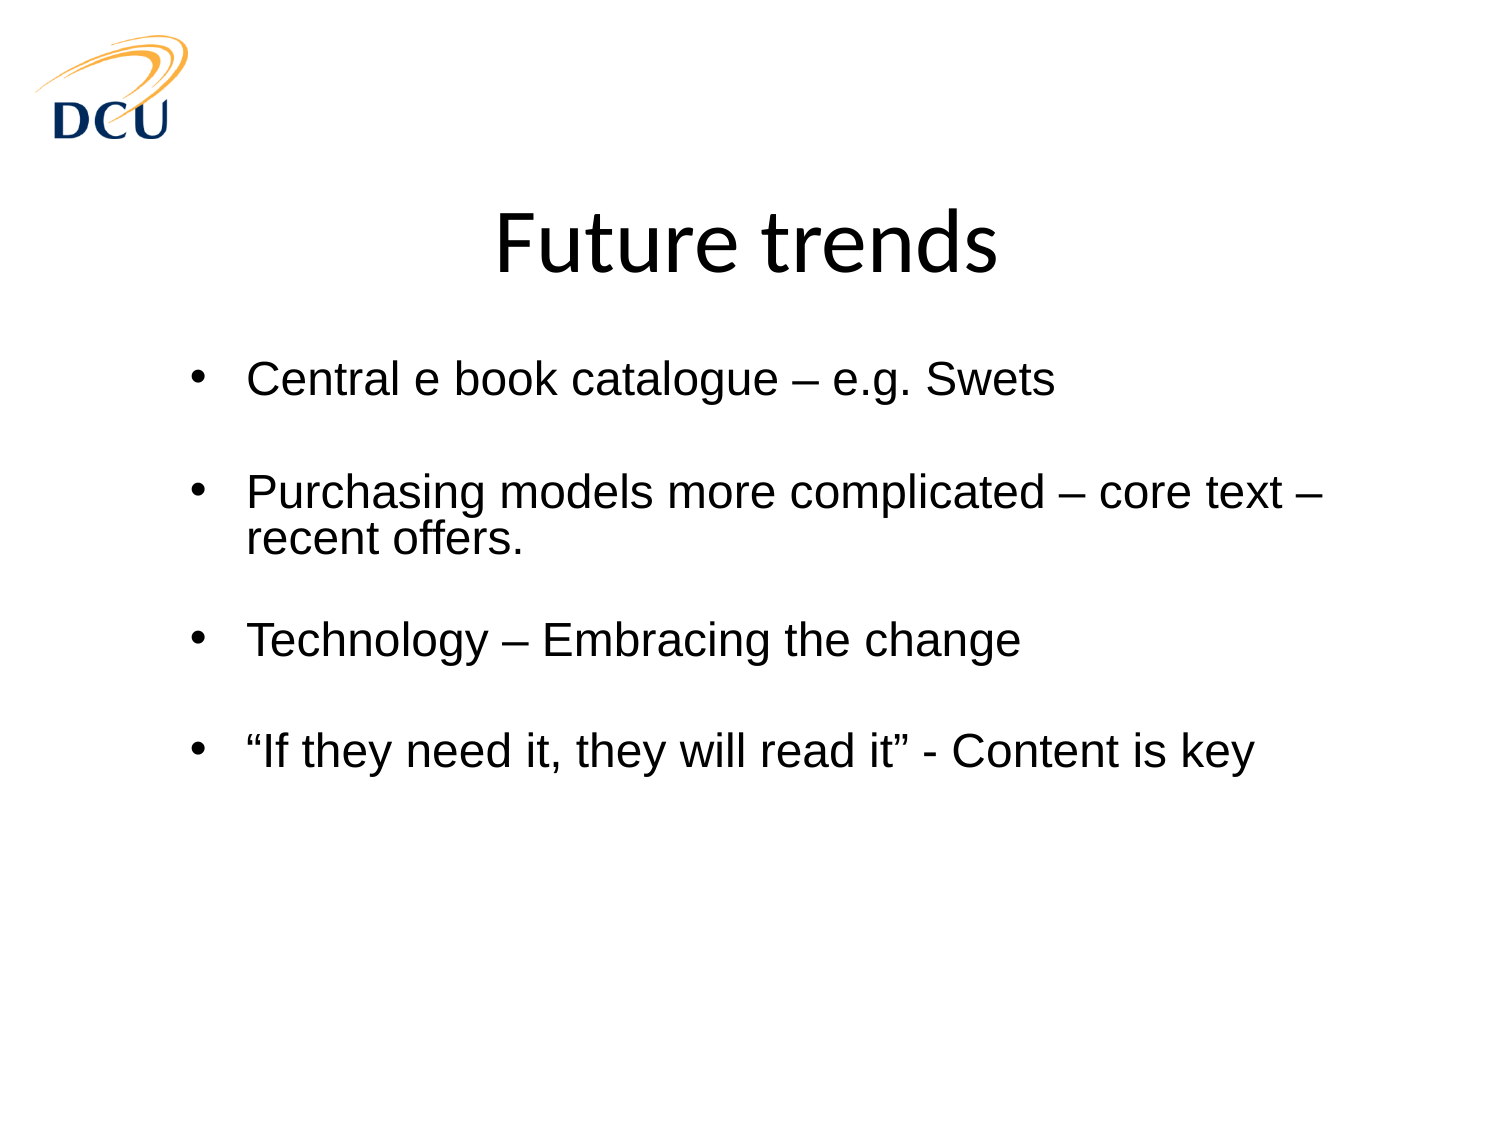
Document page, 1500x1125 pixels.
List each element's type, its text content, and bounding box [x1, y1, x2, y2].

text_box Central e book catalogue – e.g. Swets Purchasing models more complicated – core text – recent offers. Technology – Embracing the change “If they need it, they will read it” - Content is key [174, 351, 1413, 1032]
picture [34, 34, 188, 139]
title Future trends [128, 140, 1367, 332]
